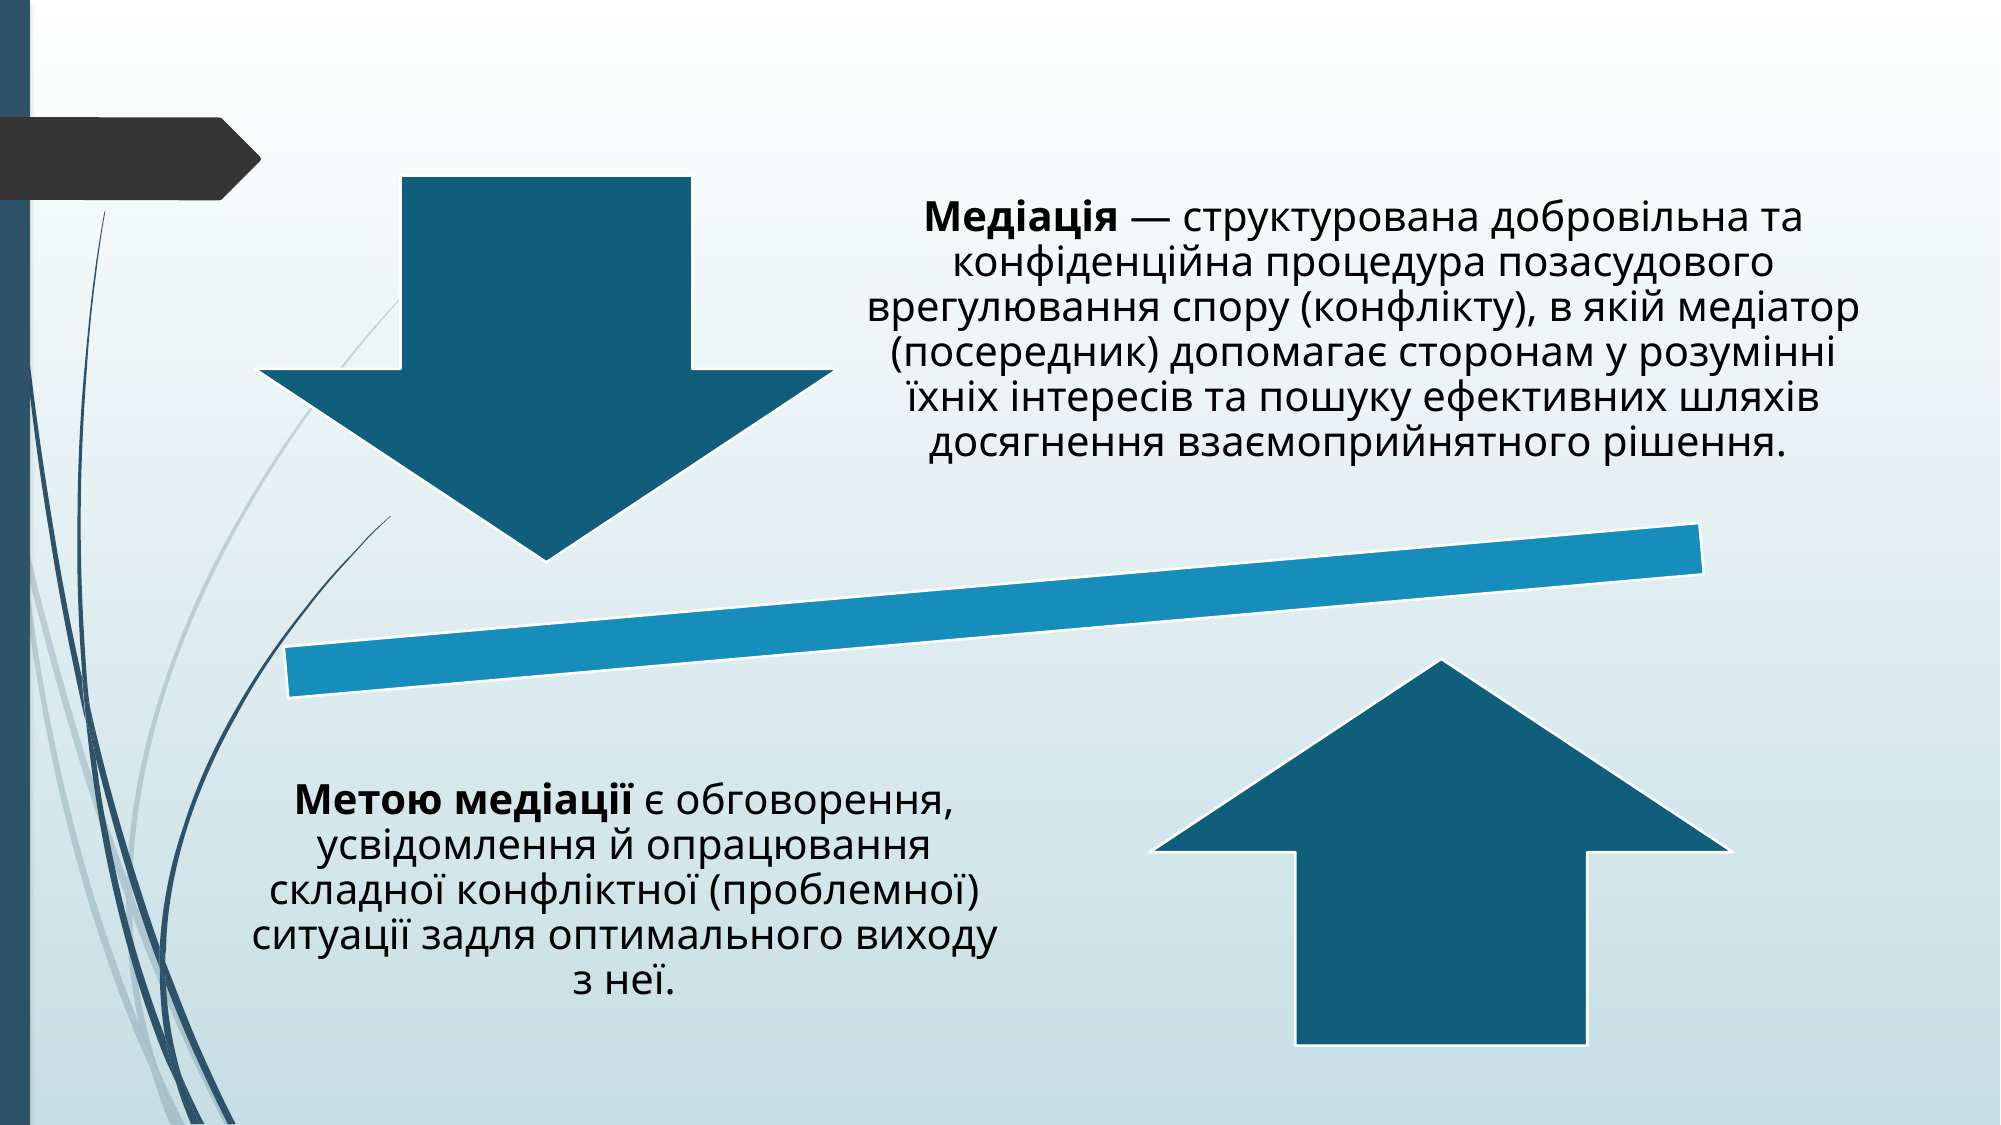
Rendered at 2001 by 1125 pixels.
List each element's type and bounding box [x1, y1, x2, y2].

text_box [20, 126, 1967, 1095]
